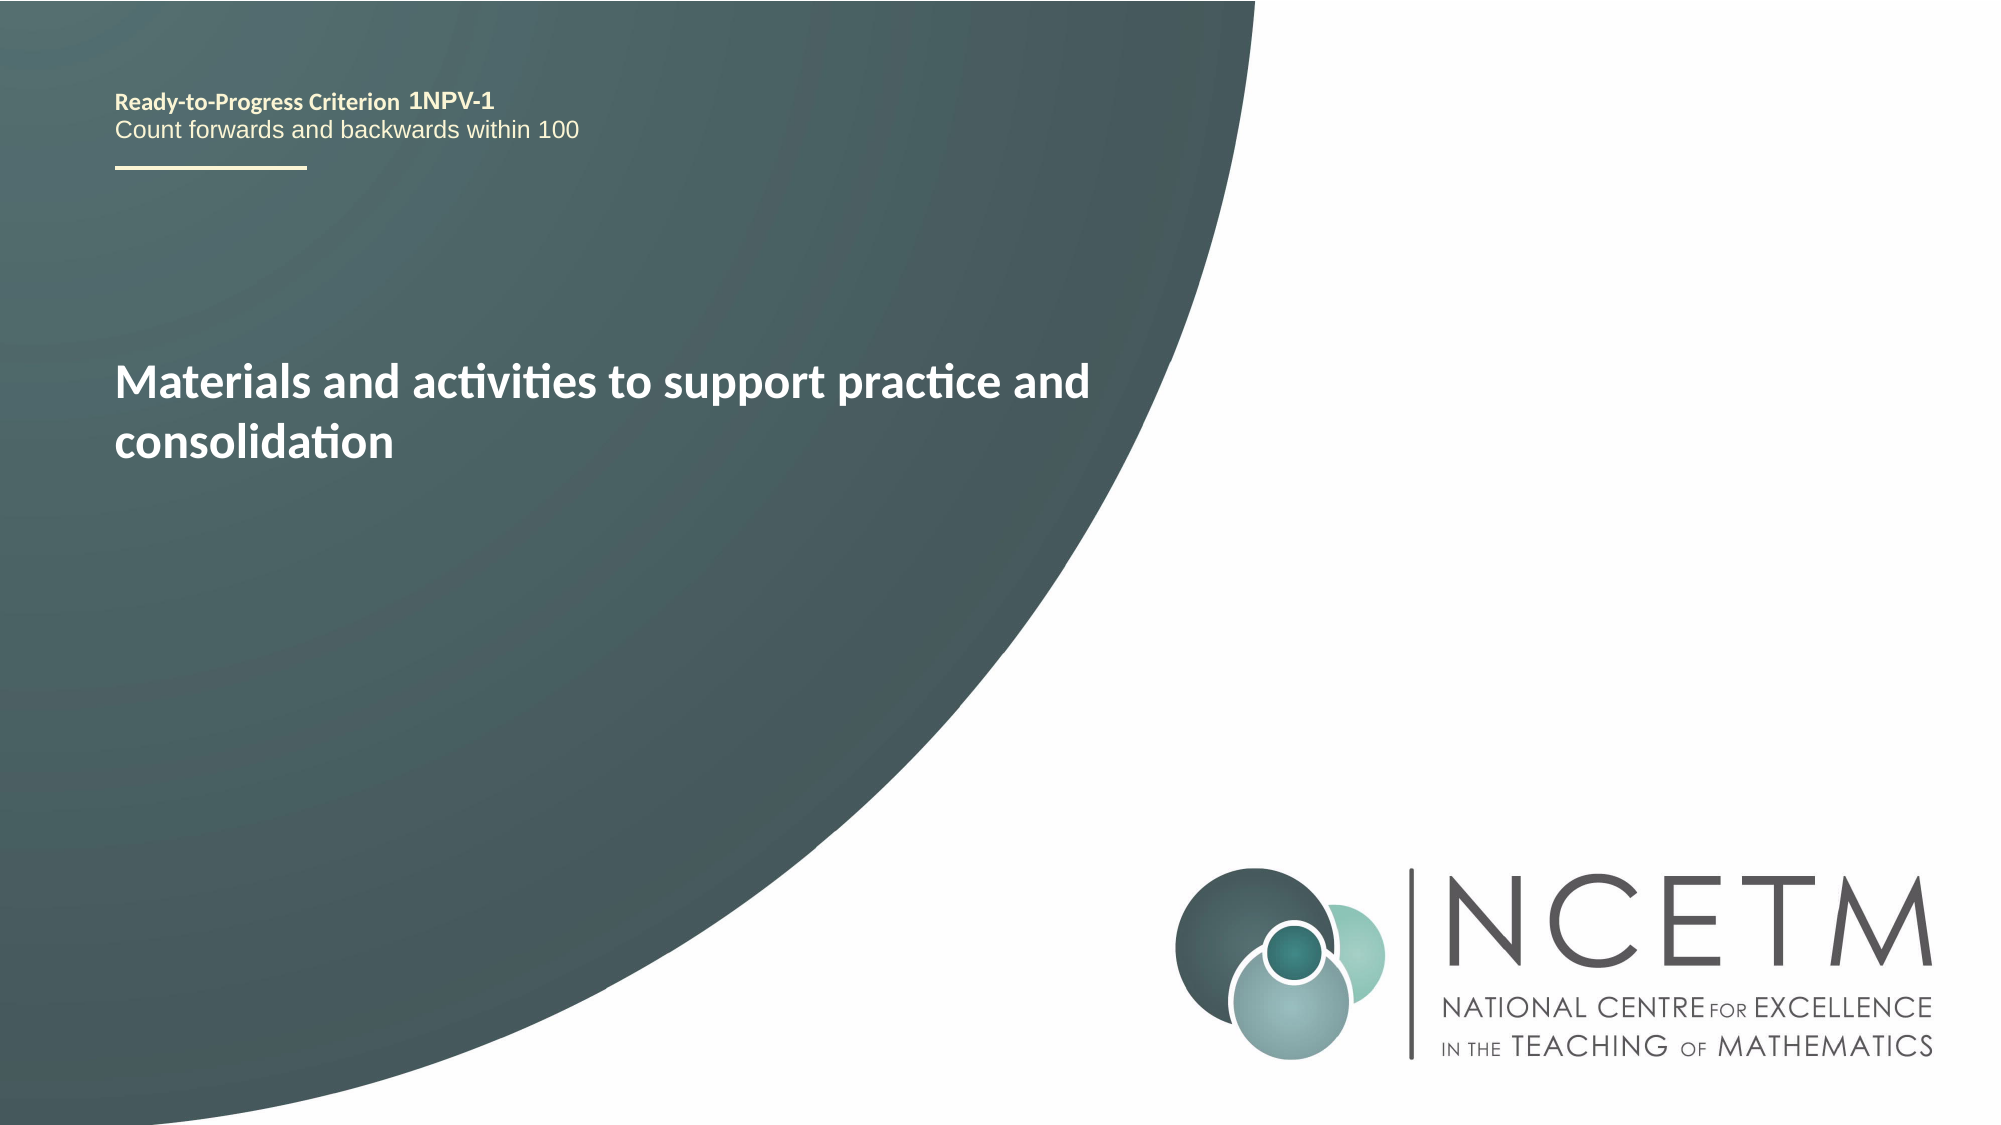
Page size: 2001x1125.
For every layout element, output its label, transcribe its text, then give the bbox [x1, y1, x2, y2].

picture [0, 1, 2001, 1125]
list 1NPV-1 [393, 80, 590, 130]
list Count forwards and backwards within 100 [99, 109, 1121, 160]
